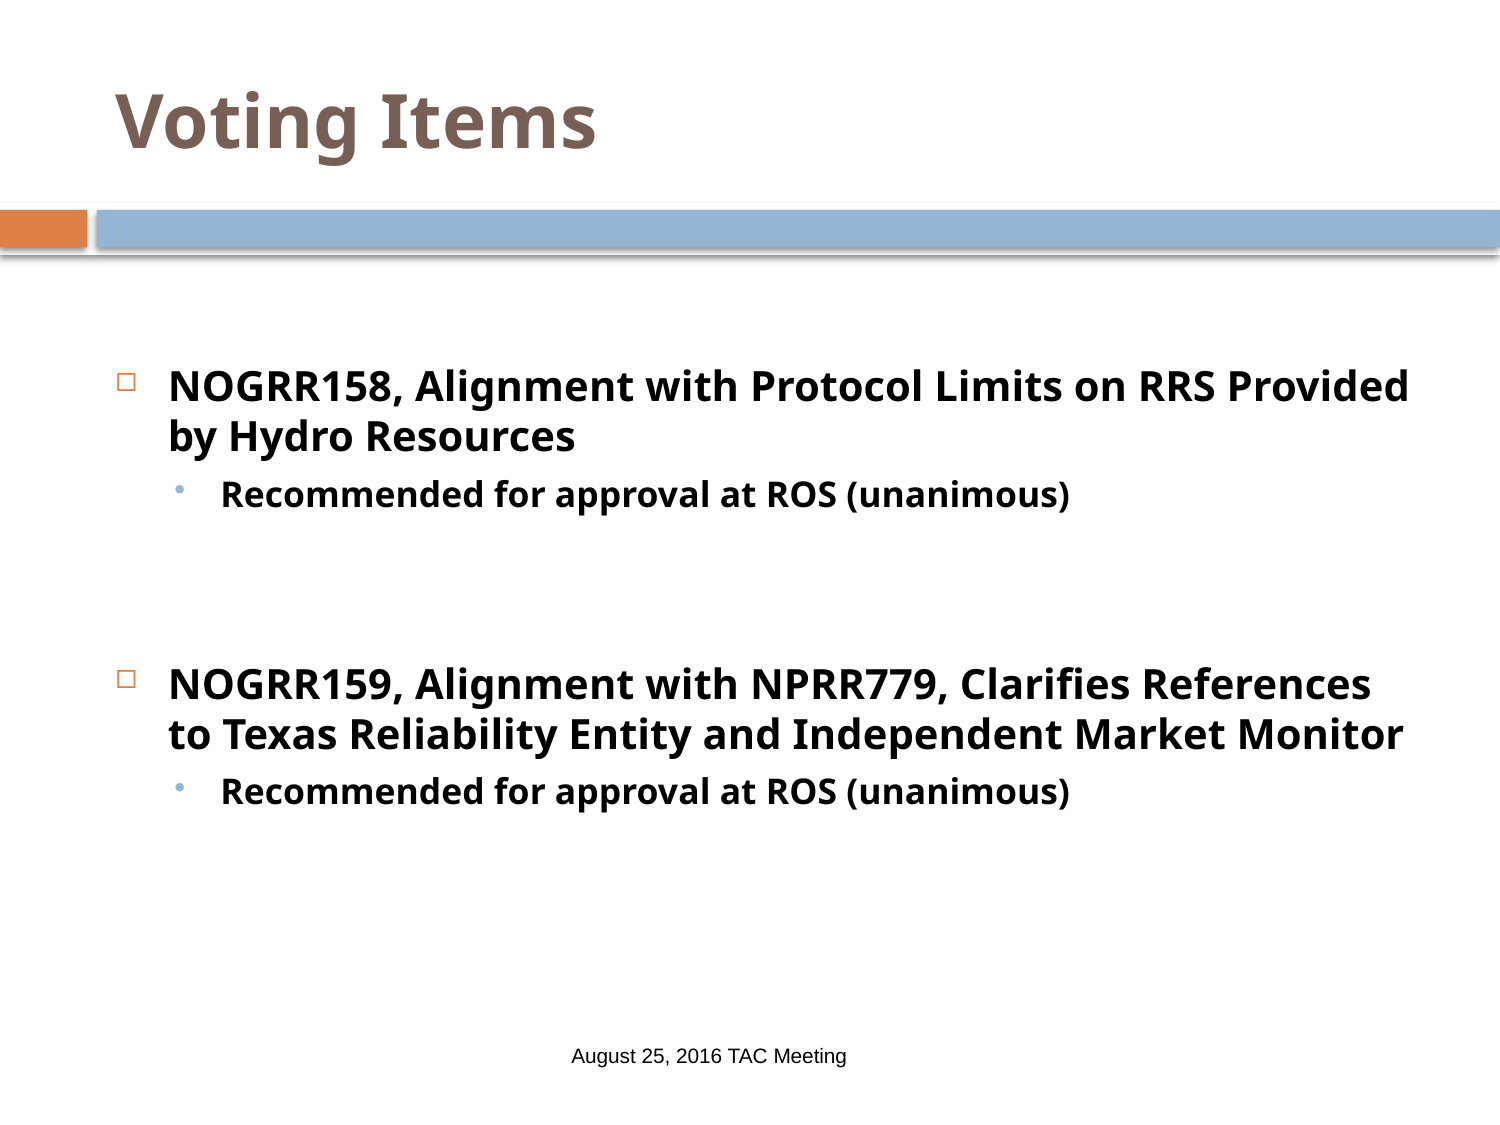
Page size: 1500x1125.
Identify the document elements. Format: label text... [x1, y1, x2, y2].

list NOGRR158, Alignment with Protocol Limits on RRS Provided by Hydro Resources Recommended for approval at ROS (unanimous) NOGRR159, Alignment with NPRR779, Clarifies References to Texas Reliability Entity and Independent Market Monitor Recommended for approval at ROS (unanimous) [100, 297, 1439, 1001]
title Voting Items [100, 37, 1439, 201]
footer August 25, 2016 TAC Meeting [99, 1025, 862, 1085]
